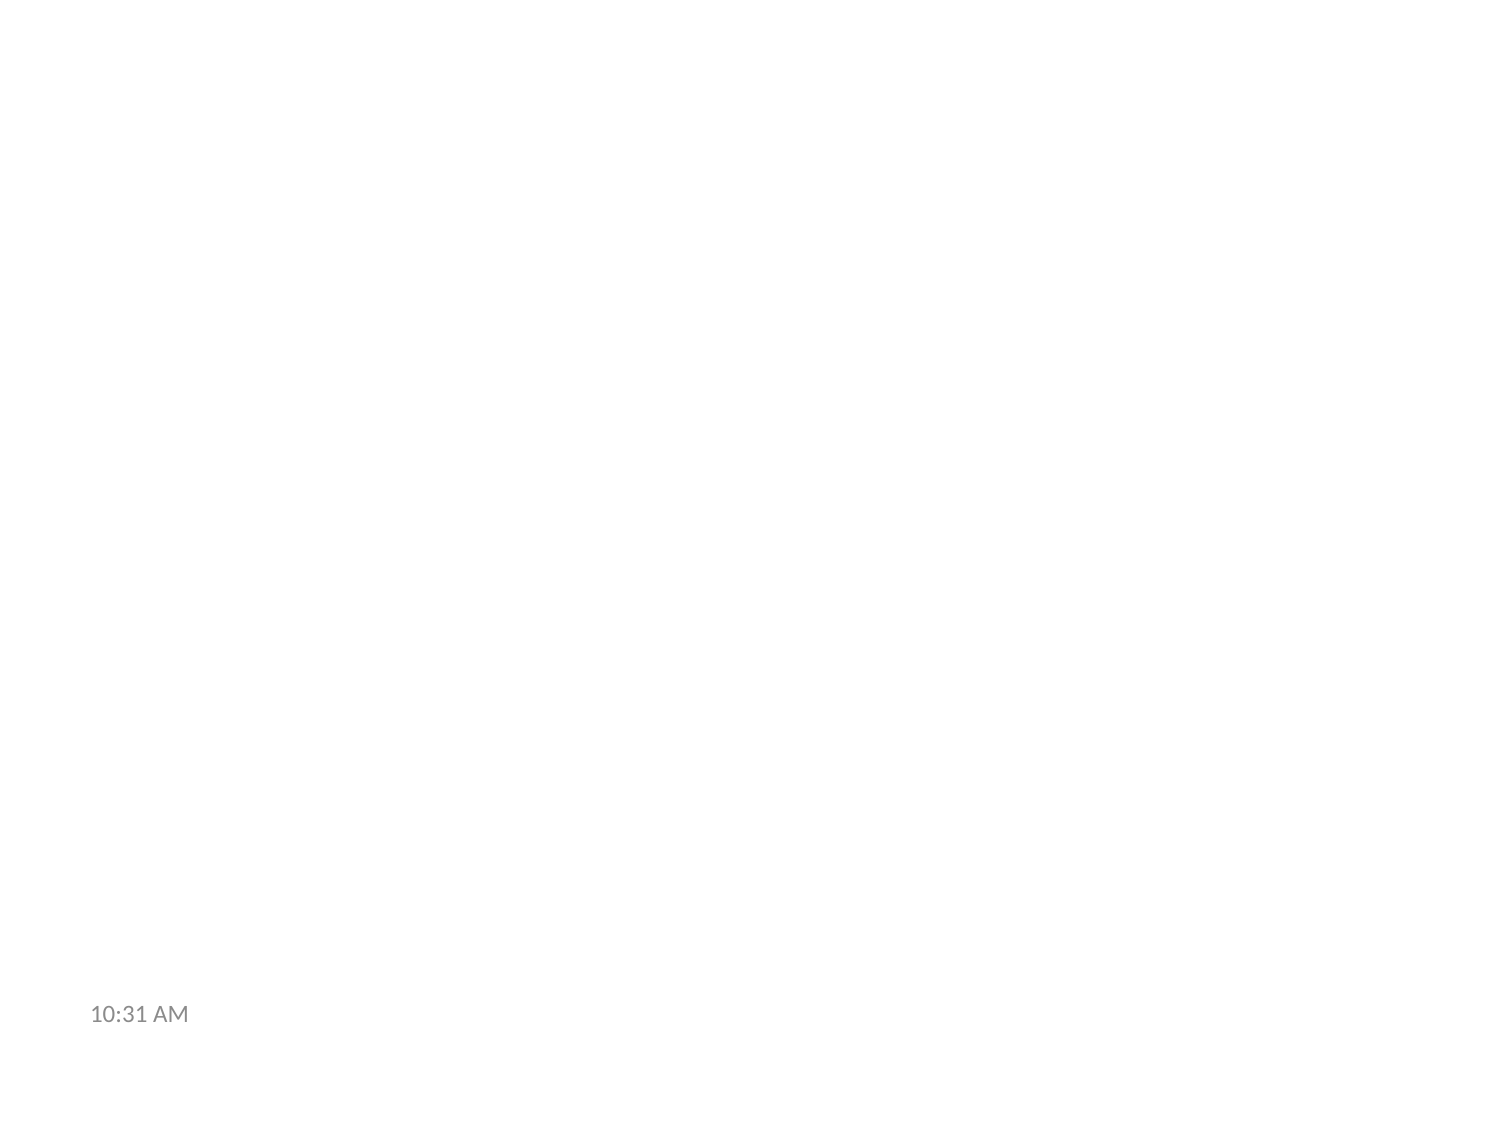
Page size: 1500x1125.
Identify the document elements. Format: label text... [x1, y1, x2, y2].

text_box 3:35 PM [75, 982, 425, 1043]
